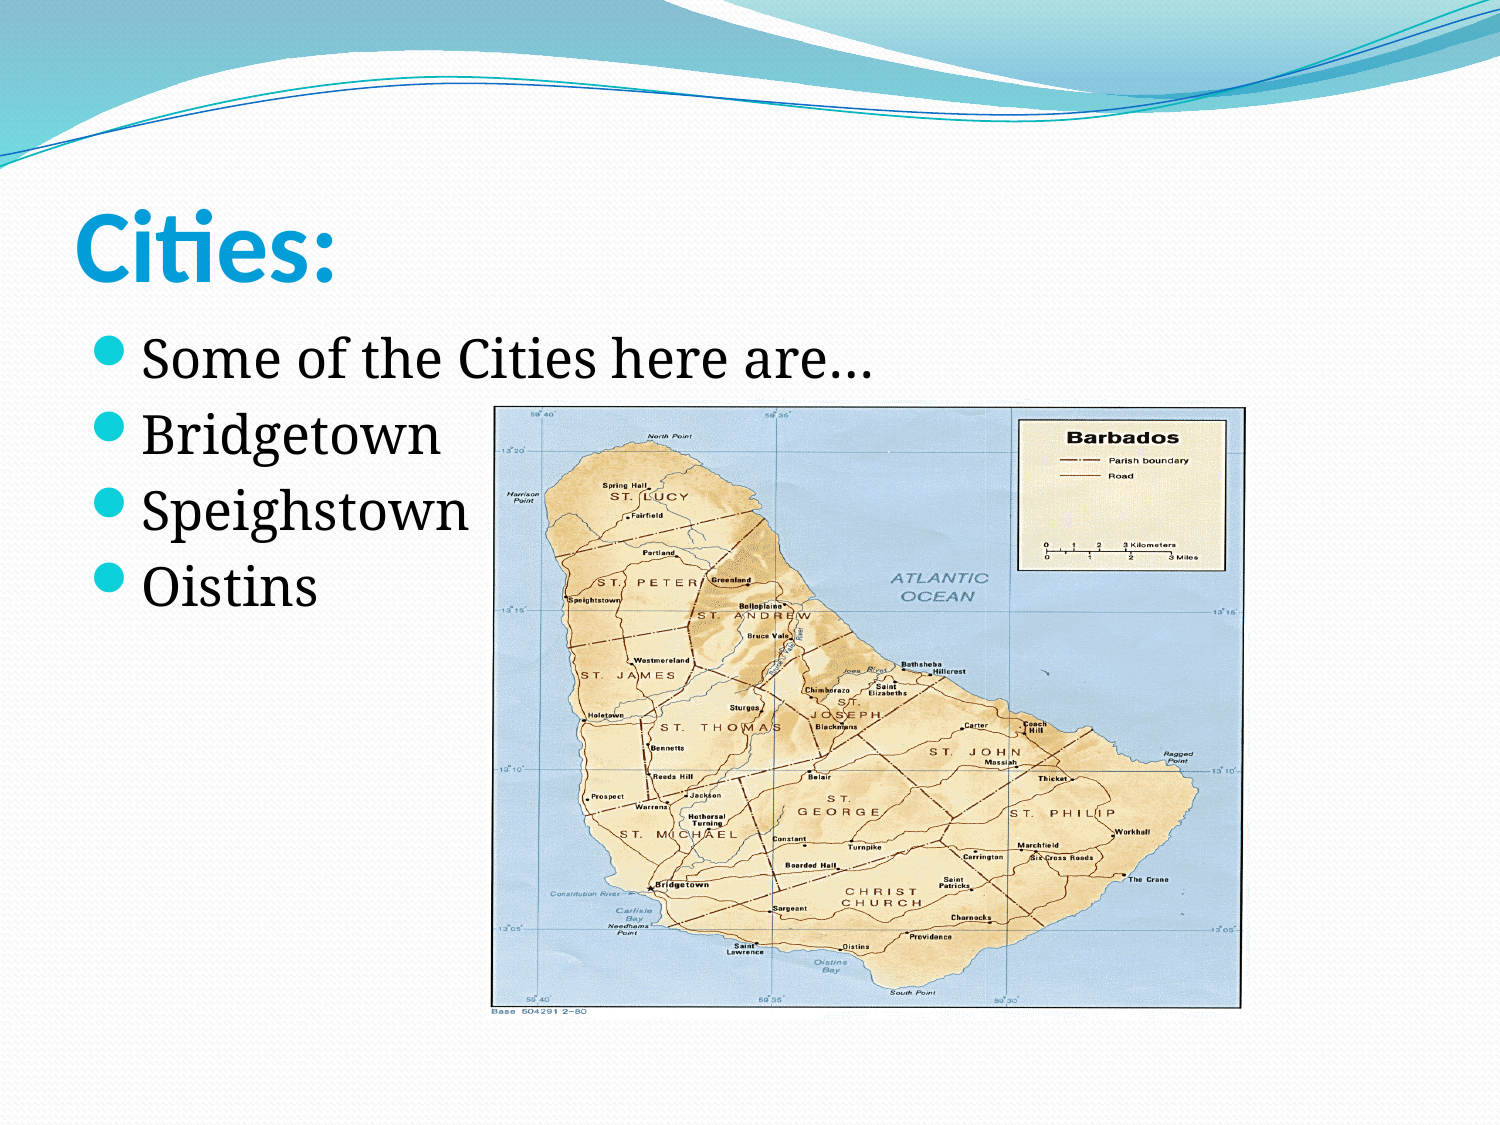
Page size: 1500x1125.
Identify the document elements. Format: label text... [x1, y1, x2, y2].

list Some of the Cities here are… Bridgetown Speighstown Oistins [75, 317, 1425, 1038]
picture [487, 399, 1251, 1019]
title Cities: [75, 115, 1425, 303]
